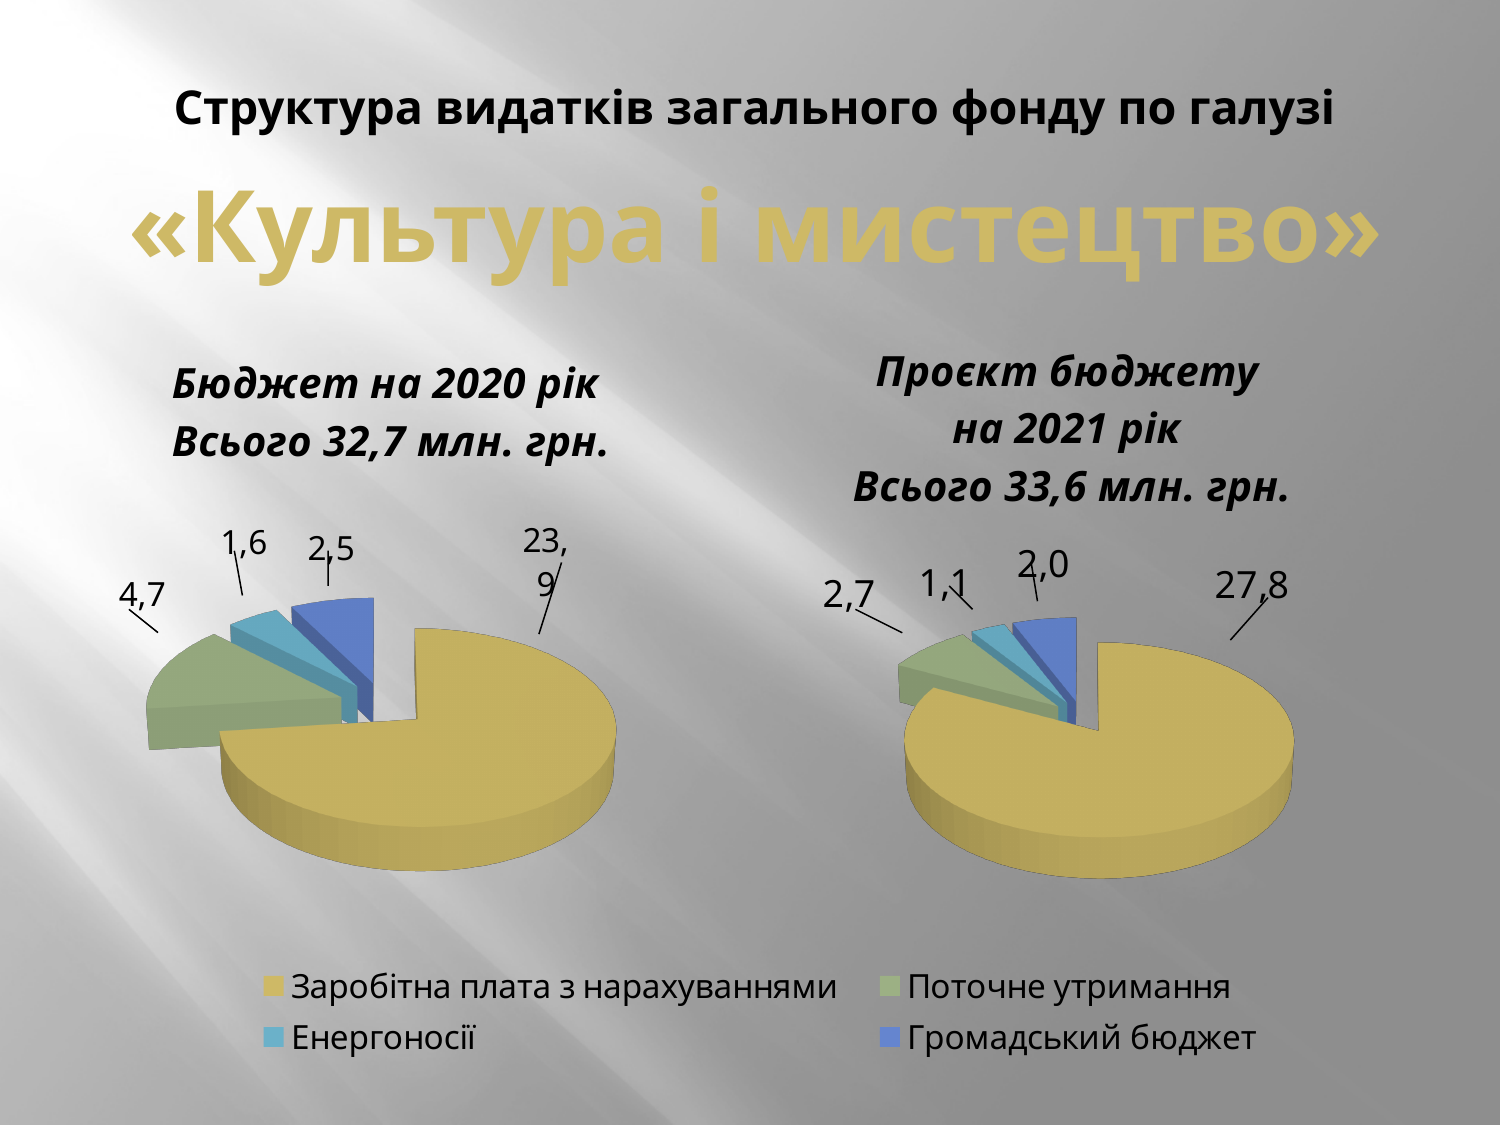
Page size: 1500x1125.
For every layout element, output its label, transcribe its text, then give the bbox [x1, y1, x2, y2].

chart [70, 327, 1395, 1067]
list Структура видатків загального фонду по галузі [35, 70, 1465, 176]
title «Культура і мистецтво» [46, 176, 1465, 283]
